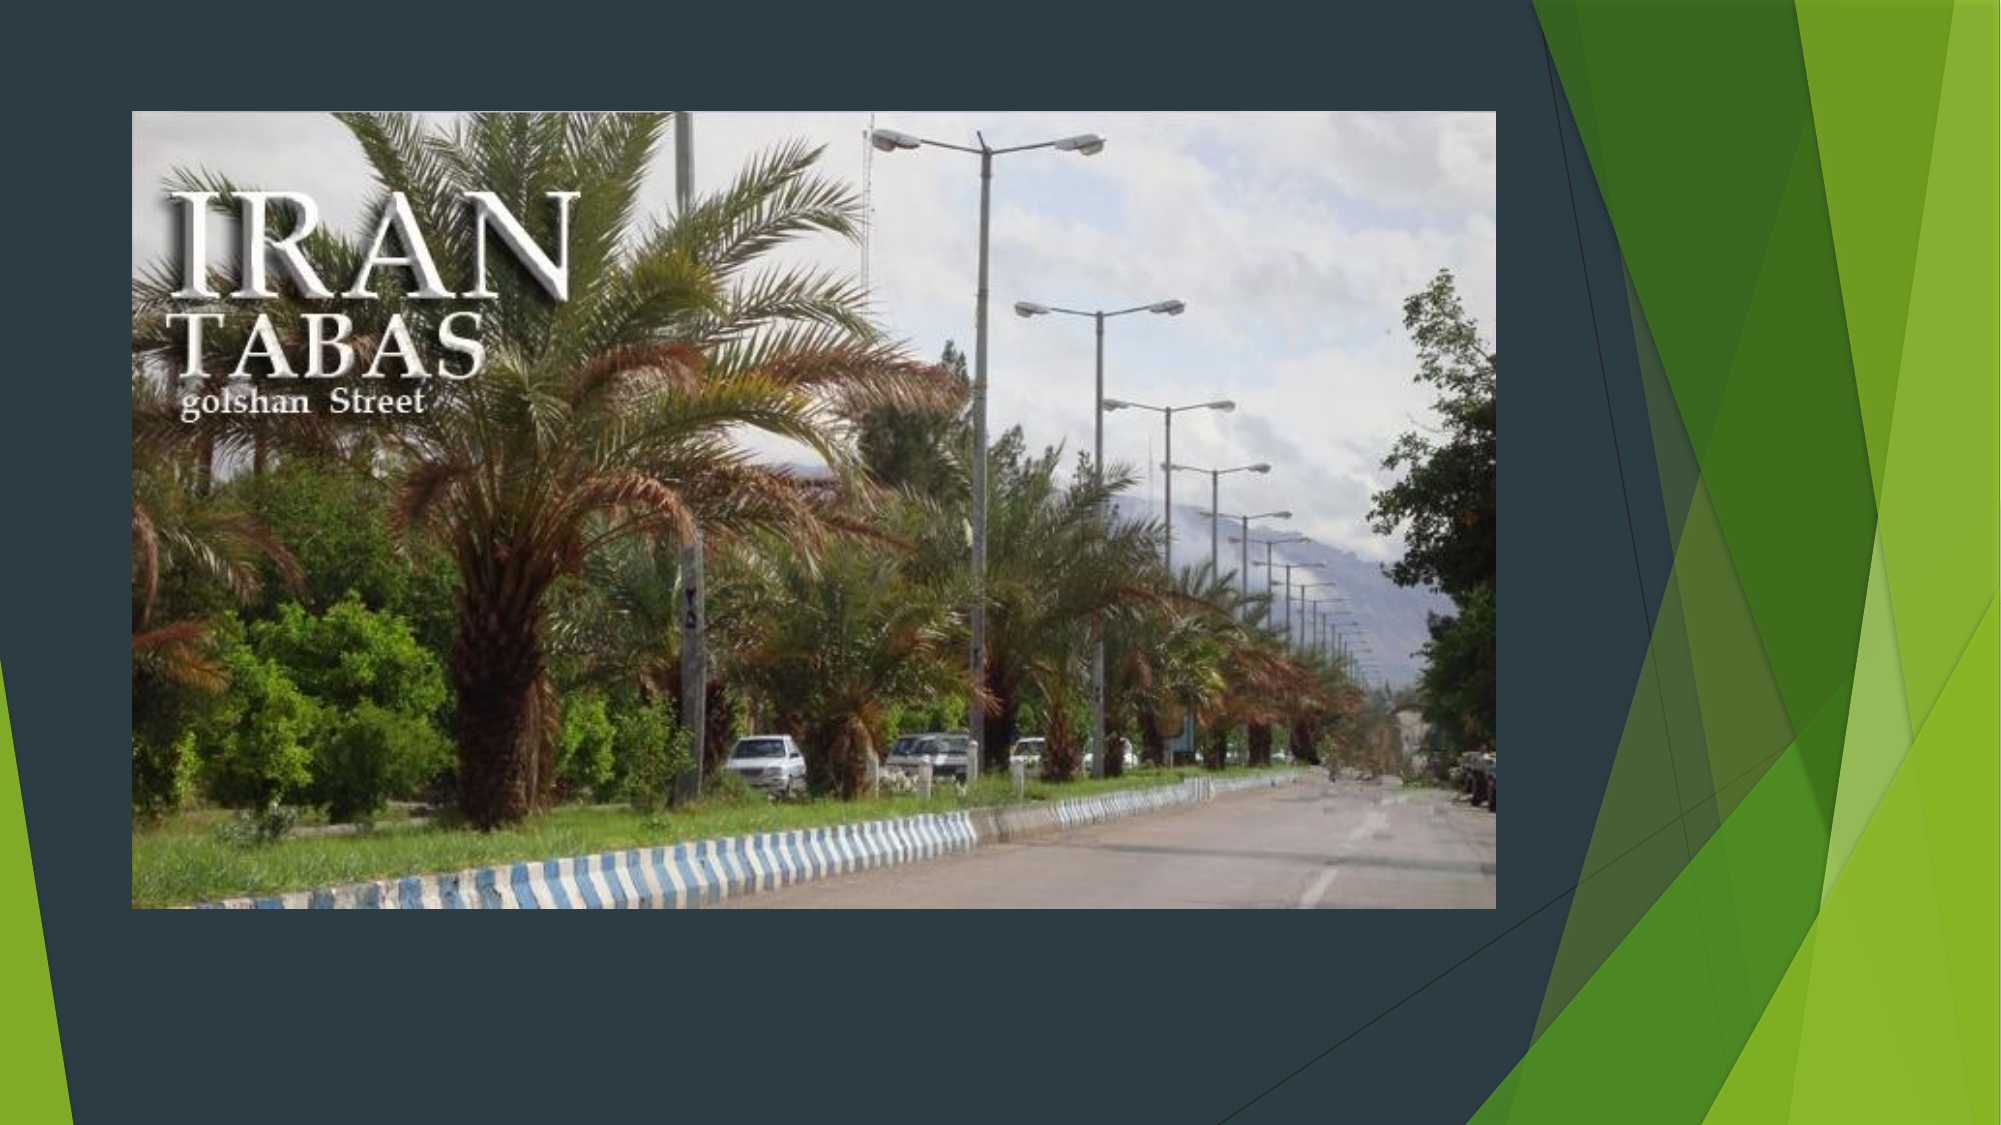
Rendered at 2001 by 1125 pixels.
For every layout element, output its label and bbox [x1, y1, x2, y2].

list [131, 111, 1496, 909]
